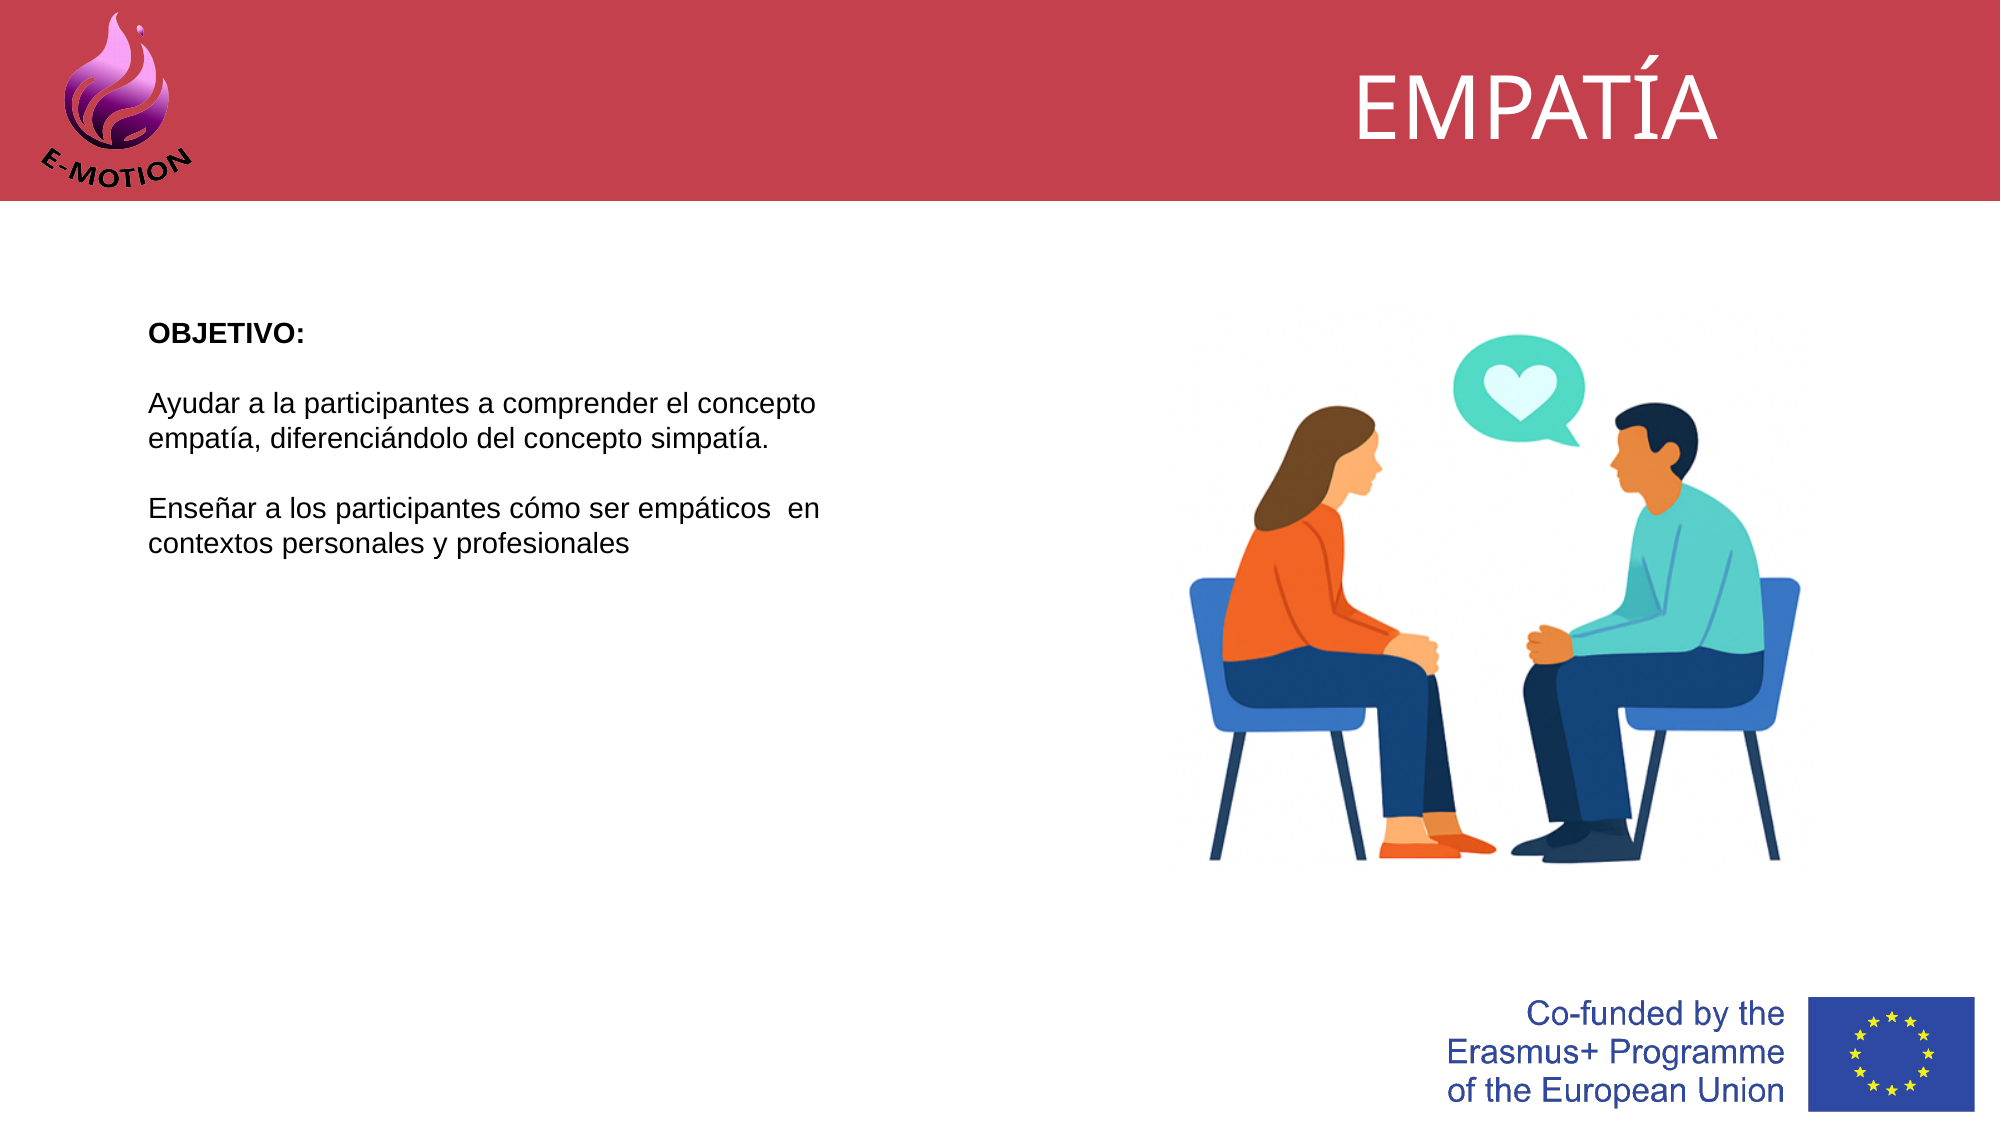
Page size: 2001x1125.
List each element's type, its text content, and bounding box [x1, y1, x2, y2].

picture [1168, 306, 1816, 873]
picture [1396, 995, 1975, 1116]
picture [0, 0, 253, 247]
text_box EMPATÍA [475, 43, 1734, 319]
text_box OBJETIVO: Ayudar a la participantes a comprender el concepto empatía, diferenciándolo del concepto simpatía. Enseñar a los participantes cómo ser empáticos en contextos personales y profesionales [133, 306, 888, 567]
